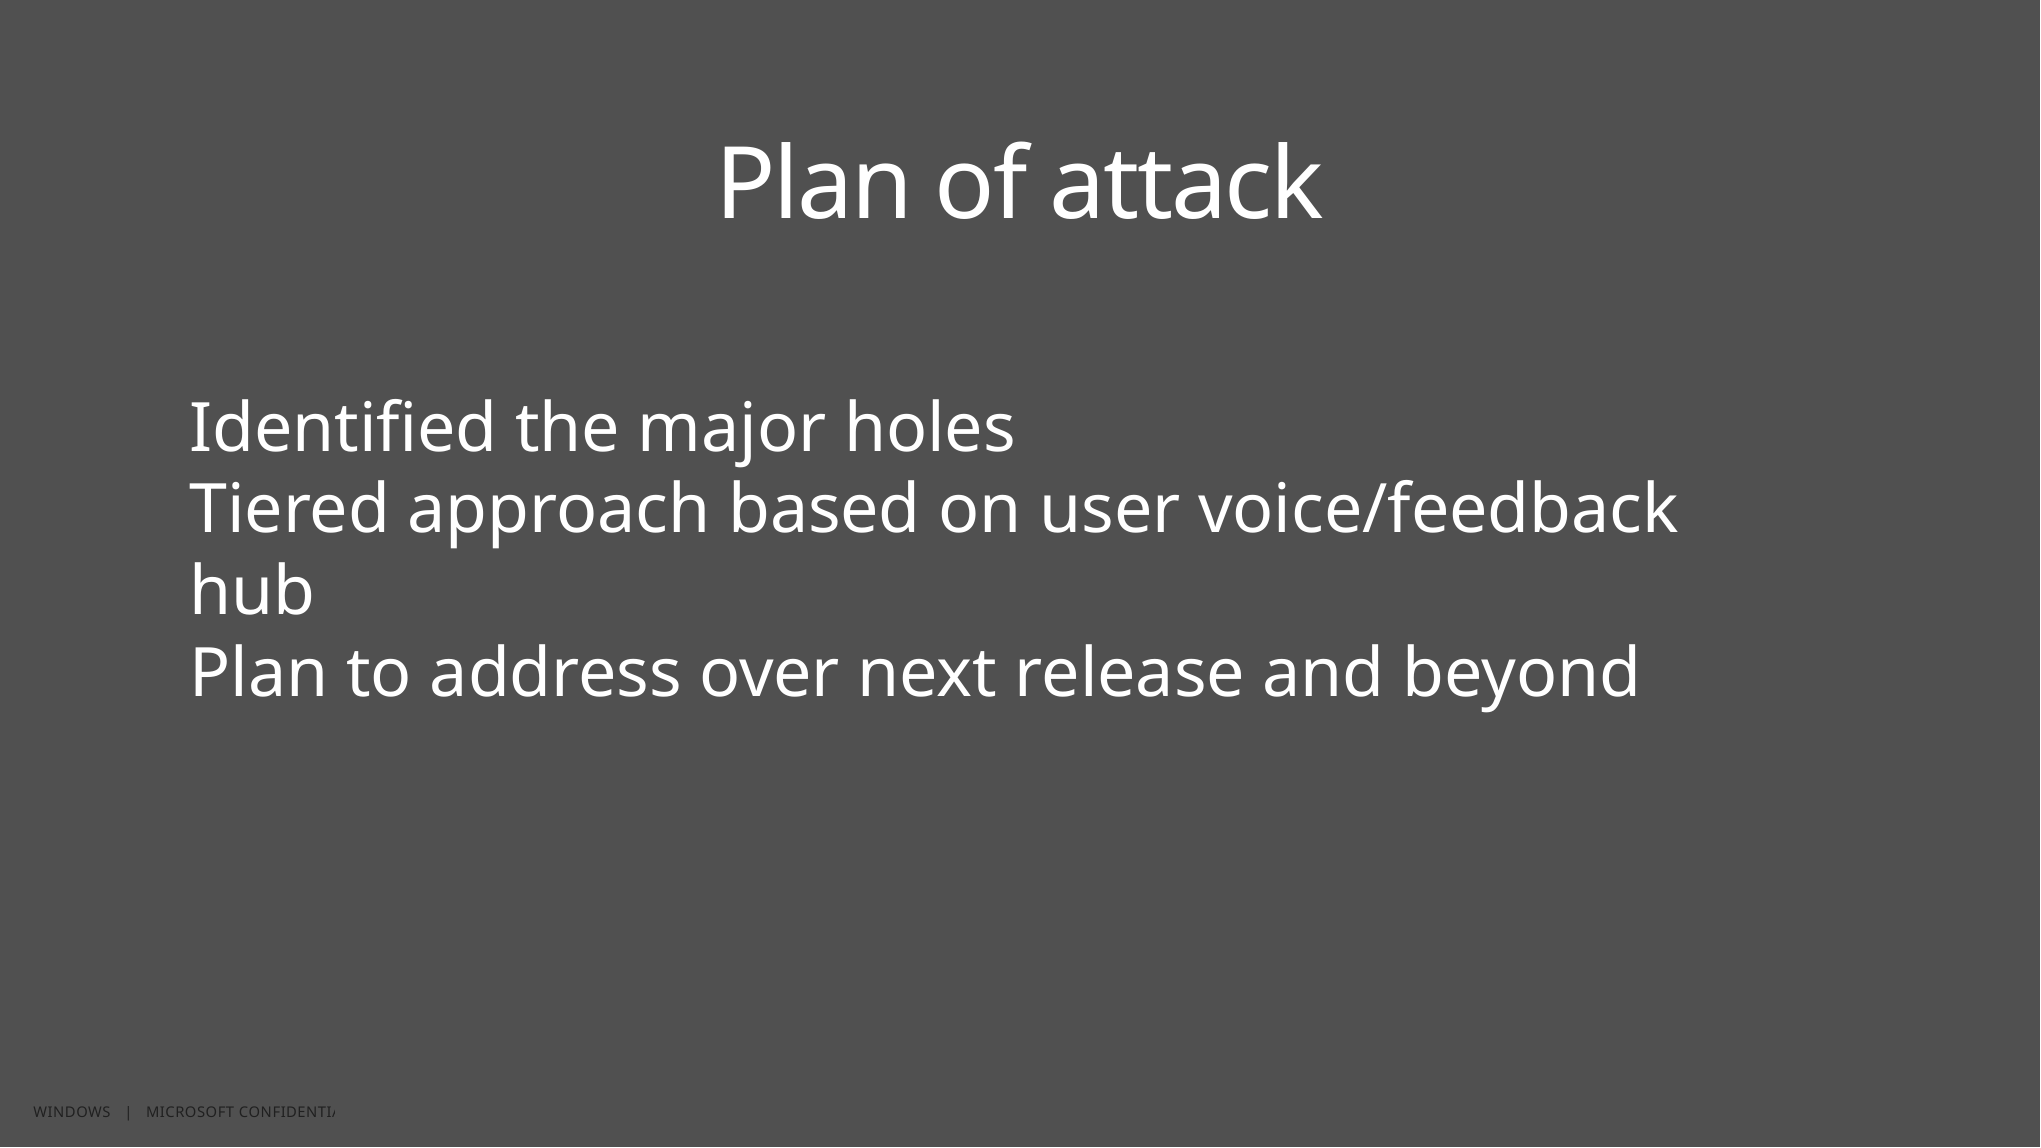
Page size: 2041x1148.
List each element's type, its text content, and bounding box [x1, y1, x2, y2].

text_box Identified the major holes Tiered approach based on user voice/feedback hub Plan to address over next release and beyond based on user voice/feedback hub Plan to address over next release and beyond [159, 358, 1782, 858]
list Plan of attack [0, 116, 2040, 200]
